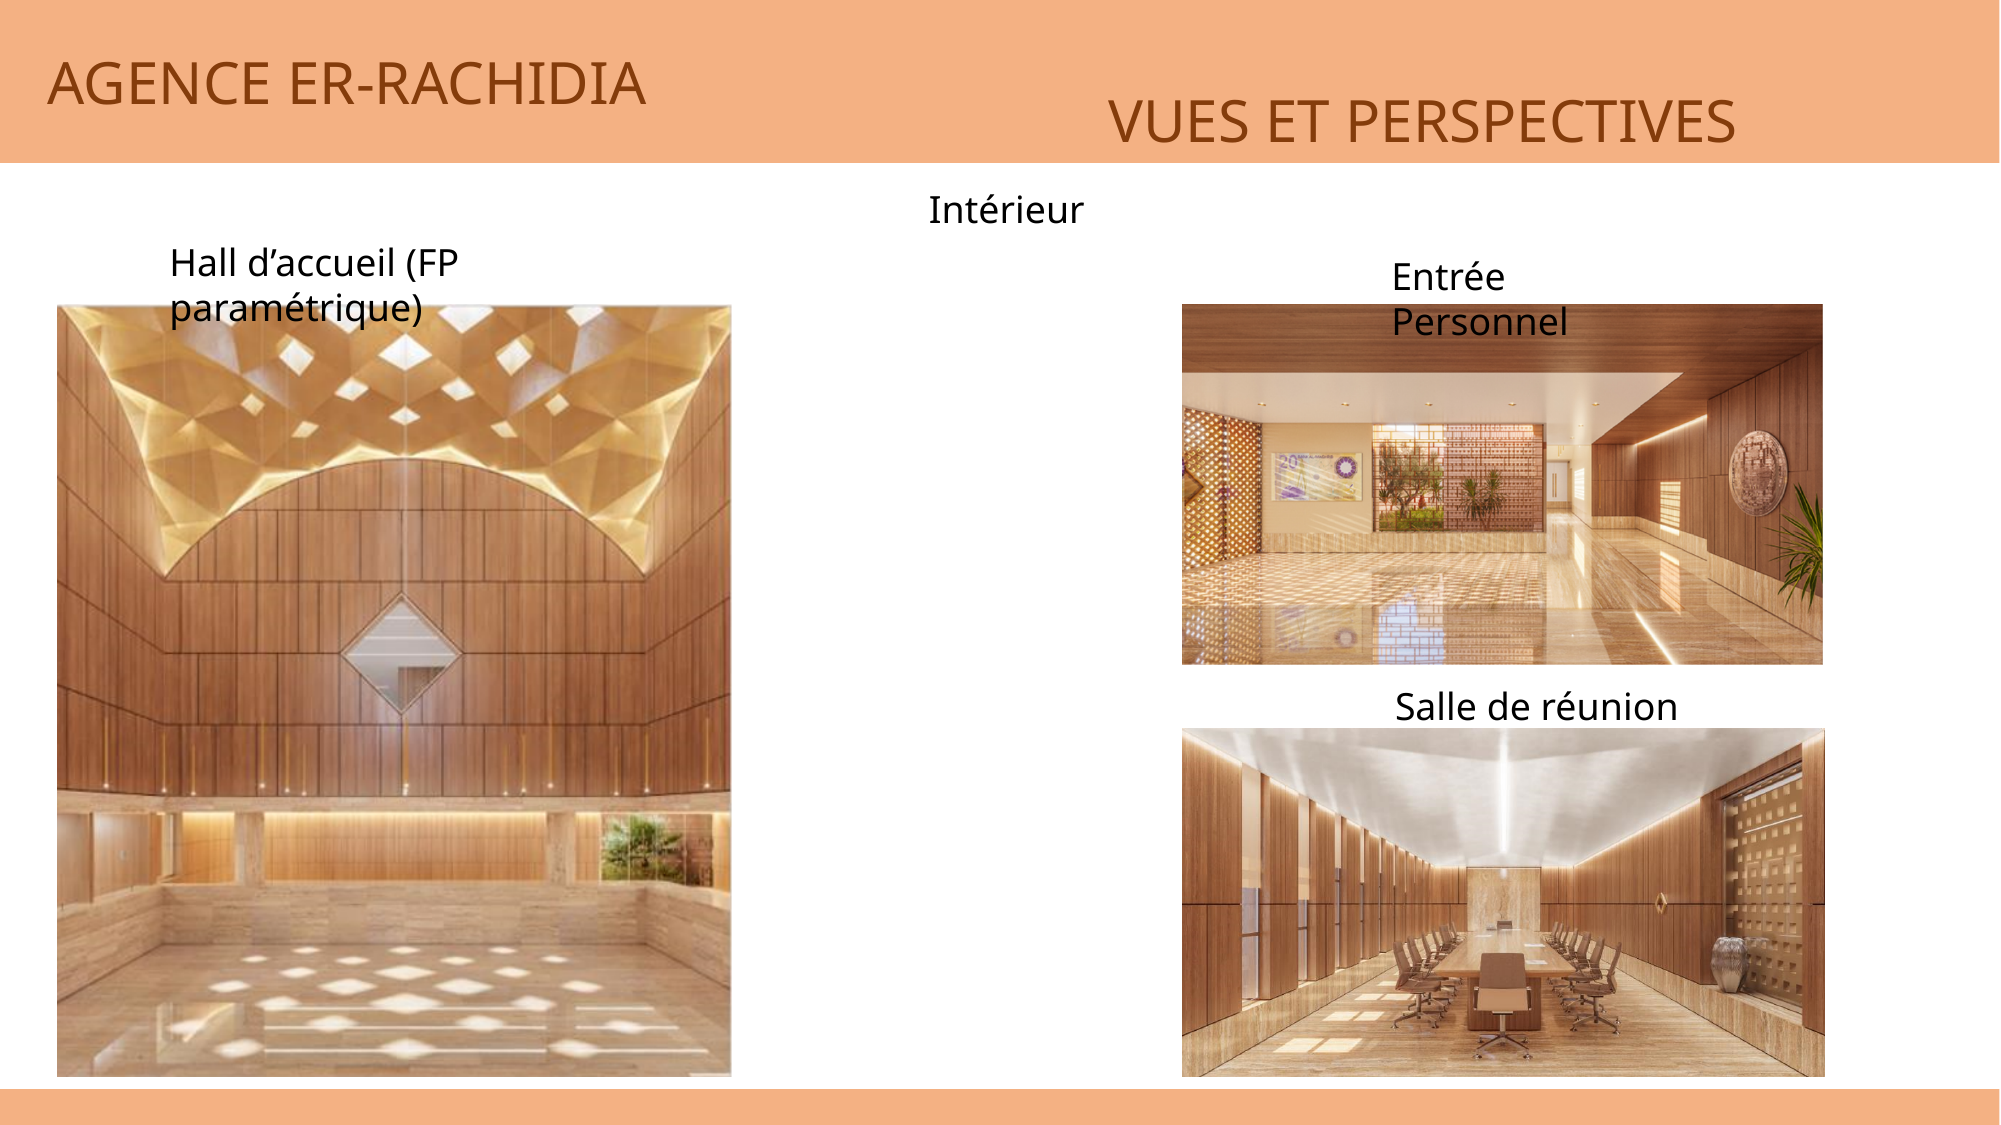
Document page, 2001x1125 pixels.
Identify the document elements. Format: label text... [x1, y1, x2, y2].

text_box Entrée Personnel [1376, 245, 1694, 304]
text_box Hall d’accueil (FP paramétrique) [154, 231, 703, 304]
text_box Salle de réunion [1380, 675, 1698, 727]
text_box VUES ET PERSPECTIVES [1093, 77, 2000, 162]
picture [1182, 727, 1825, 1077]
text_box Intérieur [914, 179, 1142, 239]
text_box AGENCE ER-RACHIDIA [33, 38, 824, 124]
text_box [0, 1088, 2000, 1125]
picture [57, 304, 733, 1078]
text_box [0, 0, 2000, 164]
picture [1182, 304, 1825, 665]
